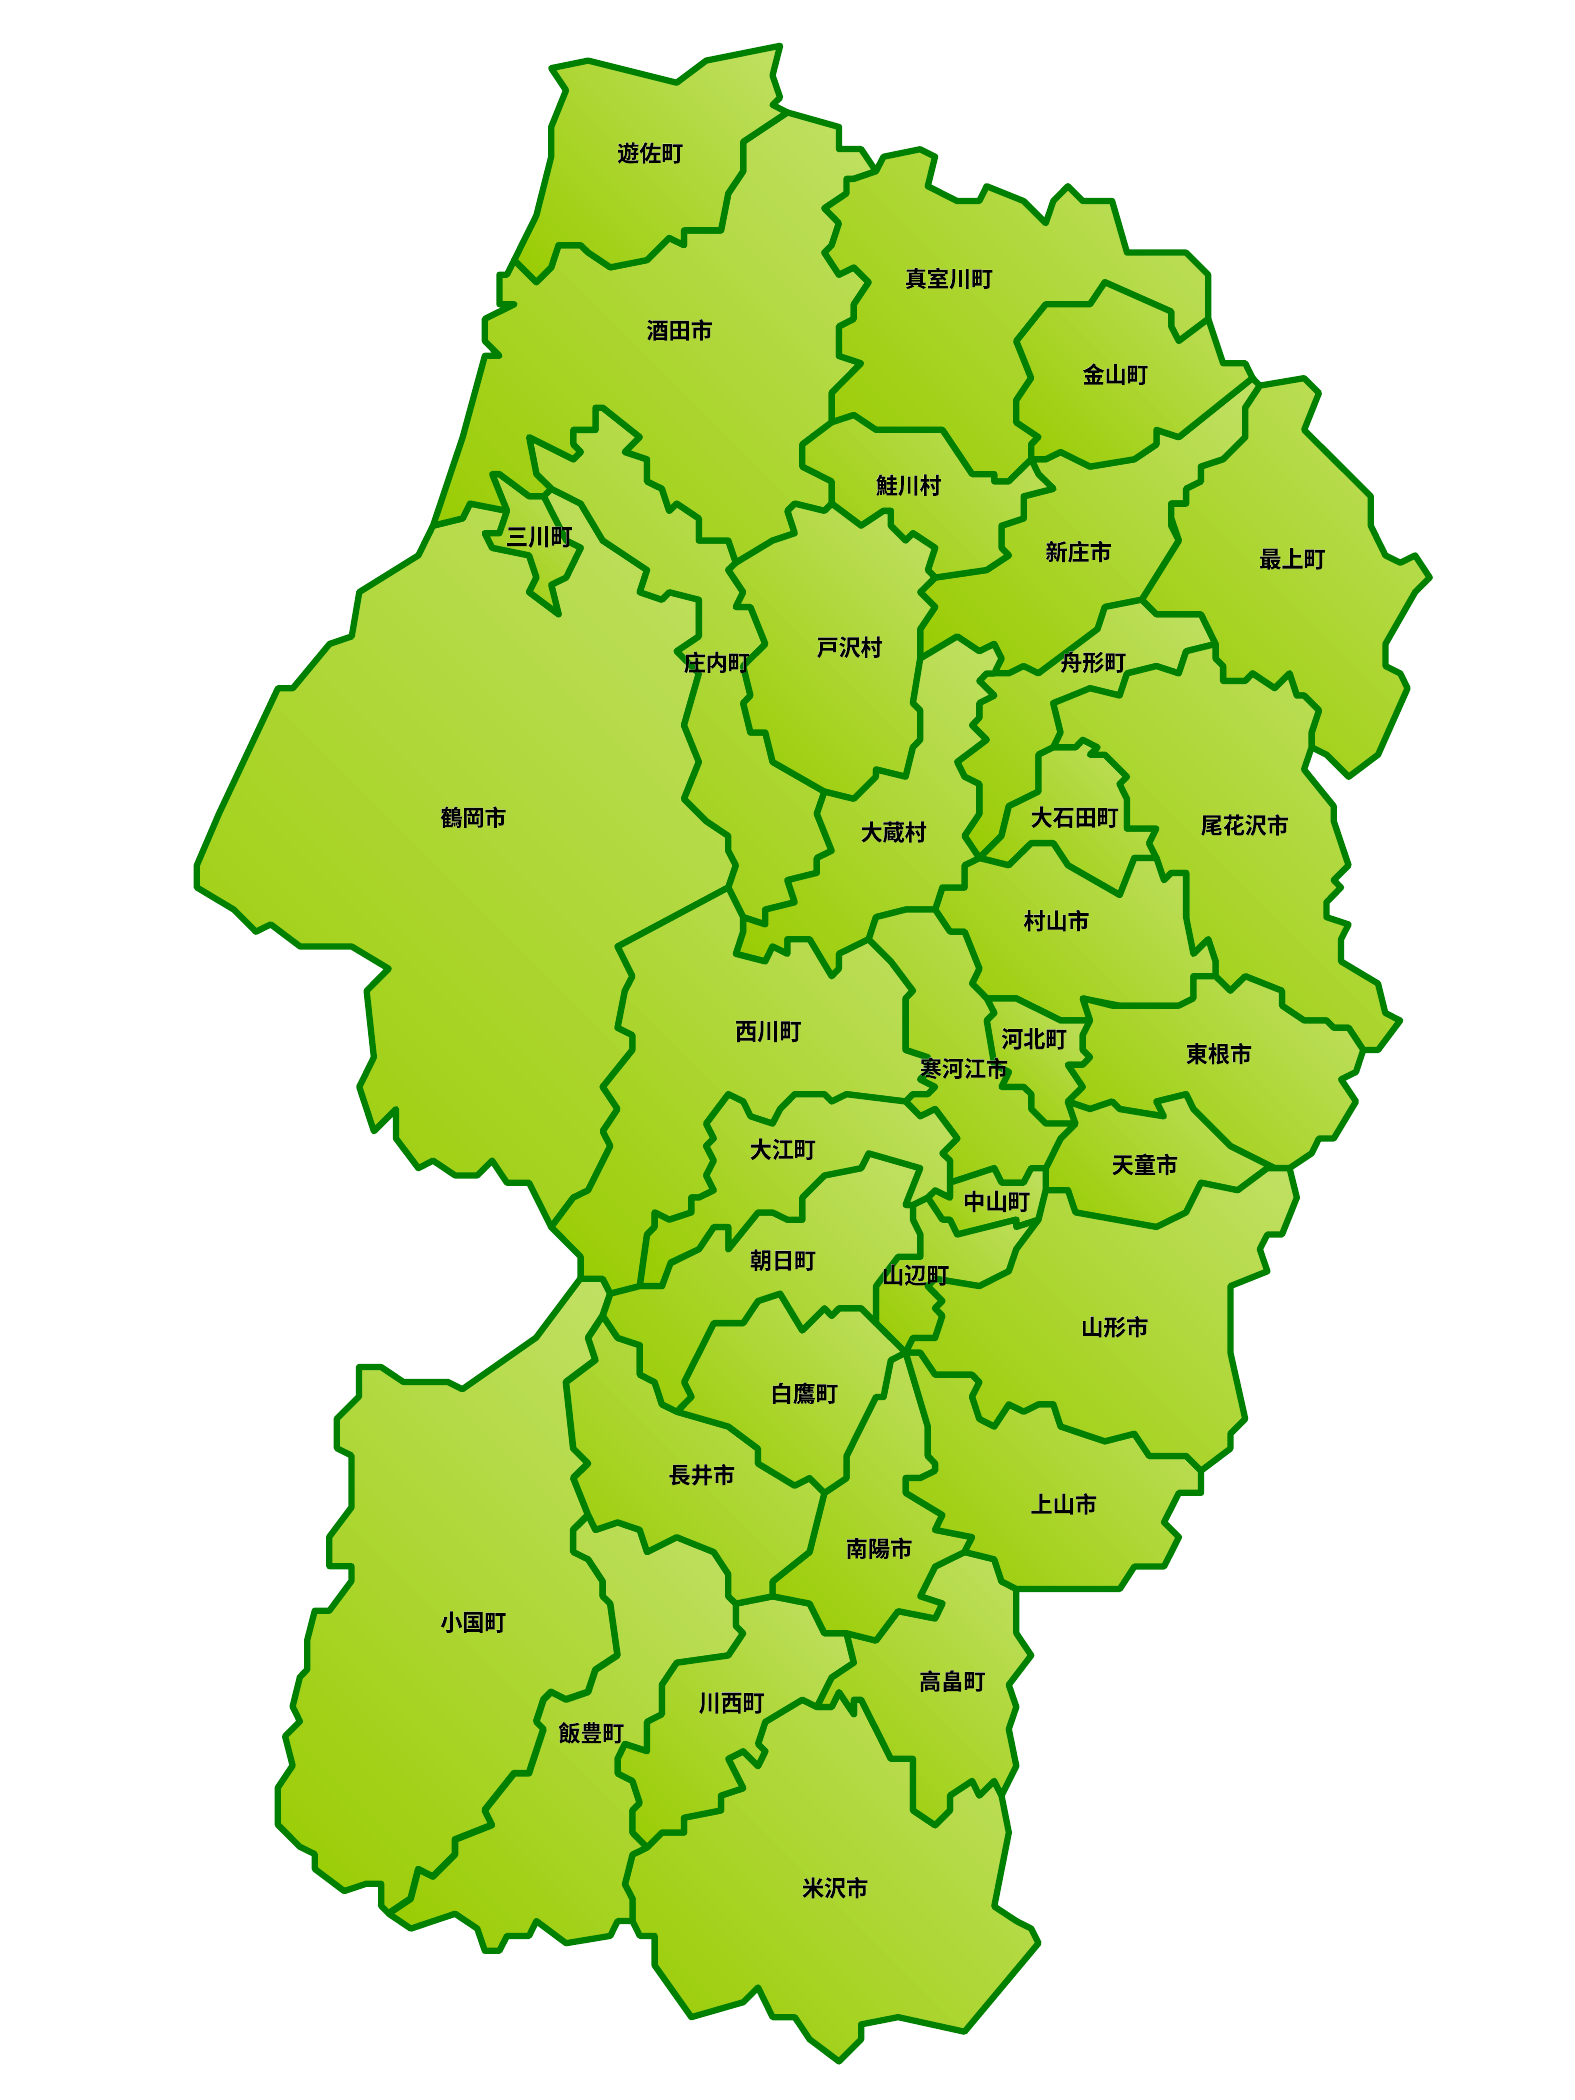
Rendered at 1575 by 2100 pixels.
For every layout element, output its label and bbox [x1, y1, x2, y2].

text_box [1082, 1315, 1149, 1338]
text_box [920, 1056, 1008, 1080]
text_box [883, 1263, 949, 1287]
text_box [196, 45, 1430, 2062]
text_box [440, 805, 506, 829]
text_box [1031, 805, 1119, 829]
text_box [1030, 1492, 1097, 1515]
text_box [1060, 650, 1126, 674]
text_box [1185, 1042, 1252, 1065]
text_box [668, 1463, 735, 1486]
text_box [860, 820, 927, 844]
text_box [558, 1721, 624, 1744]
text_box [801, 1876, 868, 1899]
text_box [698, 1691, 765, 1715]
text_box [1001, 1027, 1067, 1050]
text_box [735, 1020, 802, 1043]
text_box [750, 1248, 816, 1272]
text_box [646, 318, 713, 342]
text_box [1111, 1153, 1178, 1176]
text_box [506, 525, 573, 549]
text_box [683, 650, 750, 674]
text_box [617, 141, 683, 164]
text_box [1200, 813, 1289, 837]
text_box [905, 267, 993, 290]
text_box [1023, 909, 1089, 932]
text_box [875, 473, 942, 497]
text_box [846, 1536, 912, 1560]
text_box [1082, 362, 1149, 386]
text_box [919, 1669, 986, 1693]
text_box [440, 1610, 506, 1634]
text_box [772, 1381, 838, 1405]
text_box [1259, 547, 1326, 570]
text_box [1045, 540, 1112, 563]
text_box [964, 1190, 1030, 1213]
